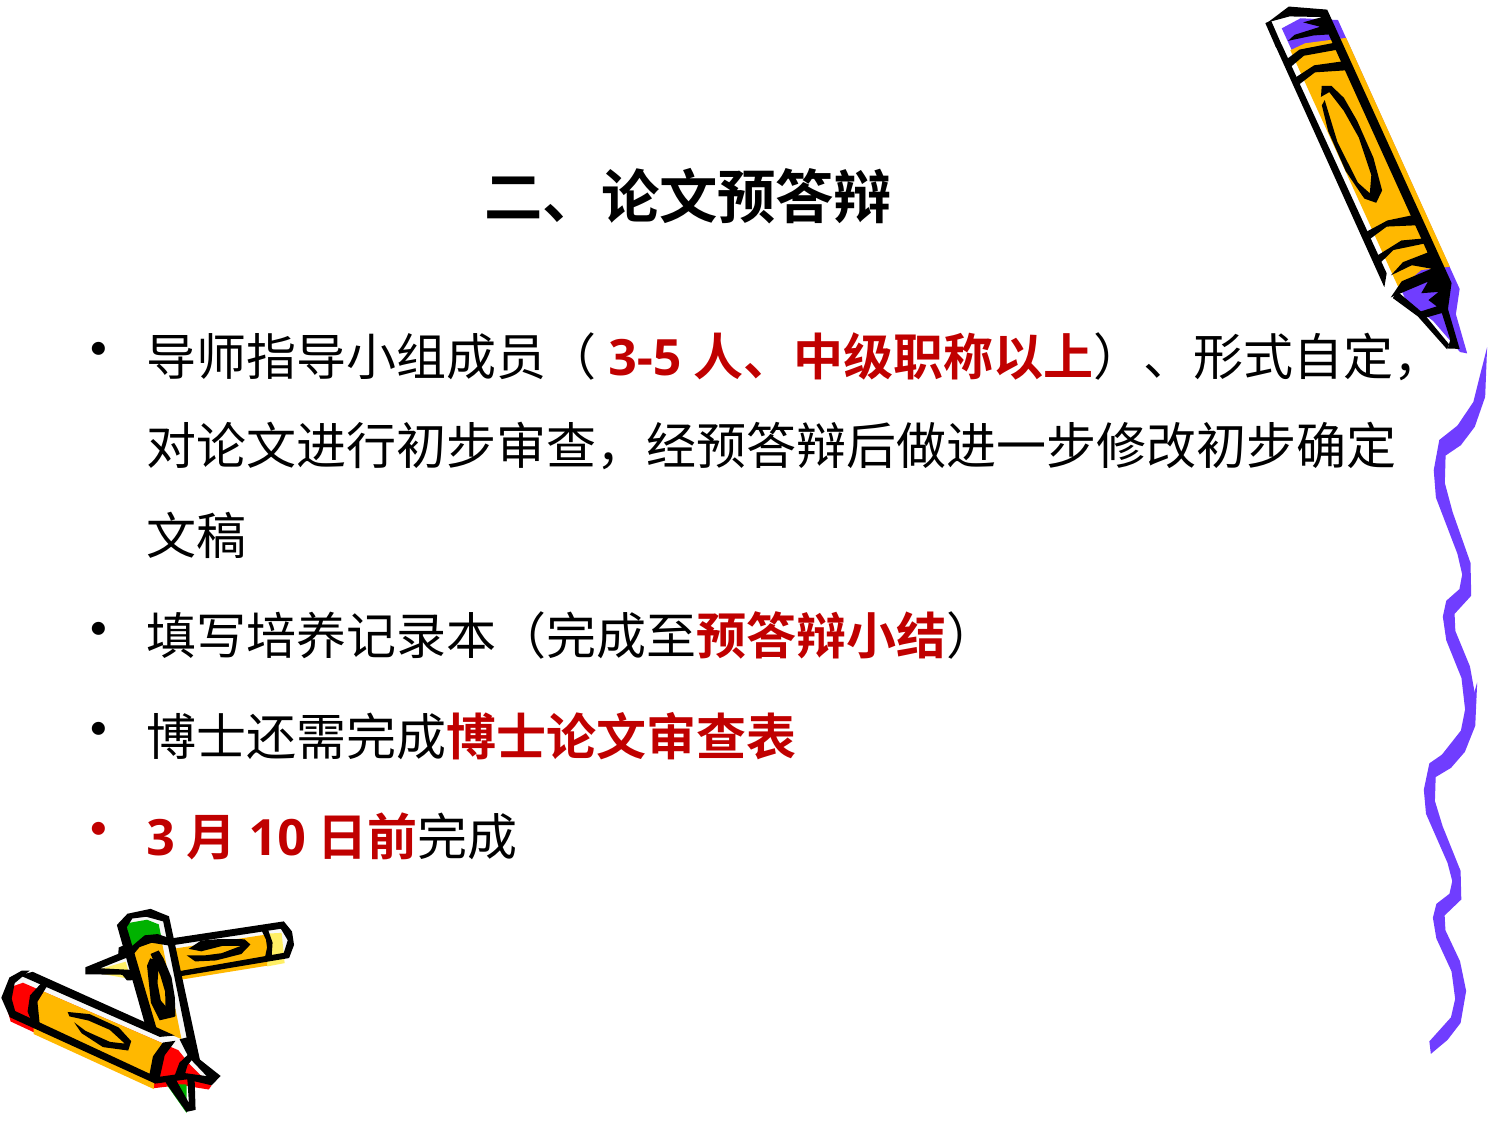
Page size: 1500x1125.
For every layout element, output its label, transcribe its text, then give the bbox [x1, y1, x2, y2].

title 二、论文预答辩 [124, 0, 1253, 238]
list 导师指导小组成员（3-5人、中级职称以上）、形式自定，对论文进行初步审查，经预答辩后做进一步修改初步确定文稿 填写培养记录本（完成至预答辩小结） 博士还需完成博士论文审查表 3月10日前完成 [74, 287, 1426, 979]
